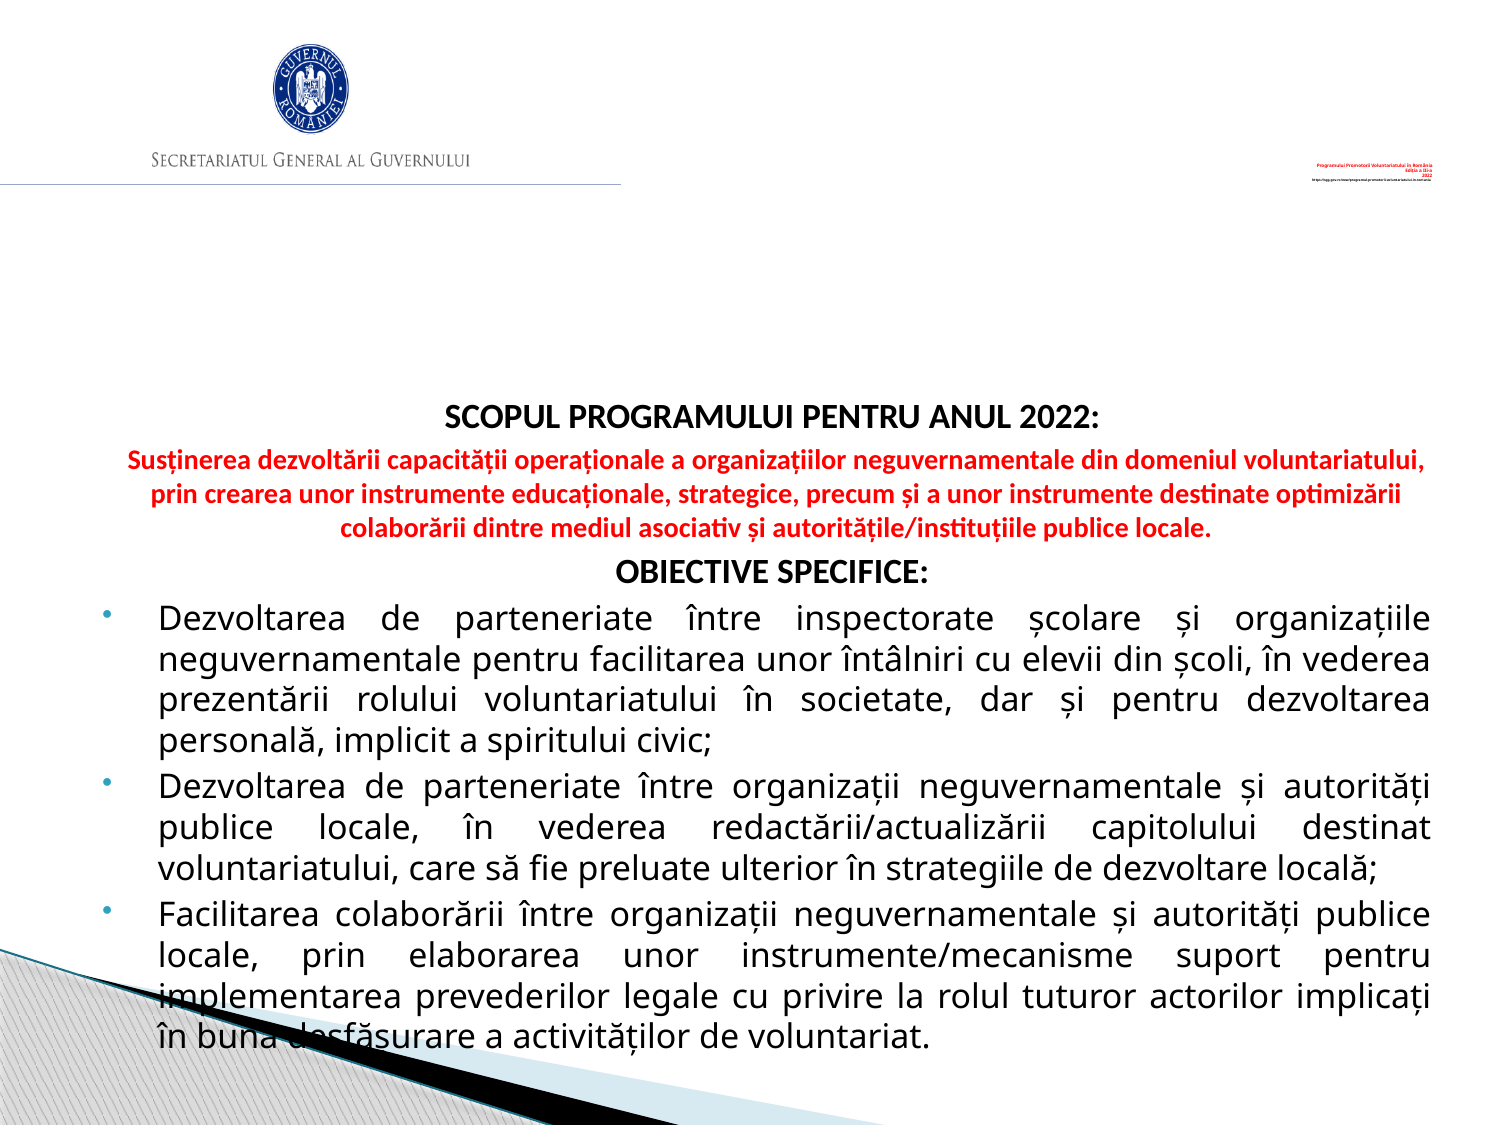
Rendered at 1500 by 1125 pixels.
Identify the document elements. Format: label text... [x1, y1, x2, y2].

title Programului Promotorii Voluntariatului în România Ediția a IIi-a 2022 https://sgg.gov.ro/new/programul-promotorii-voluntariatului-in-romania [623, 120, 1447, 192]
list SCOPUL PROGRAMULUI PENTRU ANUL 2022: Susținerea dezvoltării capacității operaționale a organizațiilor neguvernamentale din domeniul voluntariatului, prin crearea unor instrumente educaționale, strategice, precum și a unor instrumente destinate optimizării colaborării dintre mediul asociativ și autoritățile/instituțiile publice locale. OBIECTIVE SPECIFICE: Dezvoltarea de parteneriate între inspectorate școlare și organizațiile neguvernamentale pentru facilitarea unor întâlniri cu elevii din școli, în vederea prezentării rolului voluntariatului în societate, dar și pentru dezvoltarea personală, implicit a spiritului civic; Dezvoltarea de parteneriate între organizații neguvernamentale și autorități publice locale, în vederea redactării/actualizării capitolului destinat voluntariatului, care să fie preluate ulterior în strategiile de dezvoltare locală; Facilitarea colaborării între organizații neguvernamentale și autorități publice locale, prin elaborarea unor instrumente/mecanisme suport pentru implementarea prevederilor legale cu privire la rolul tuturor actorilor implicați în buna desfășurare a activităților de voluntariat. [88, 385, 1447, 1083]
picture [0, 42, 621, 185]
